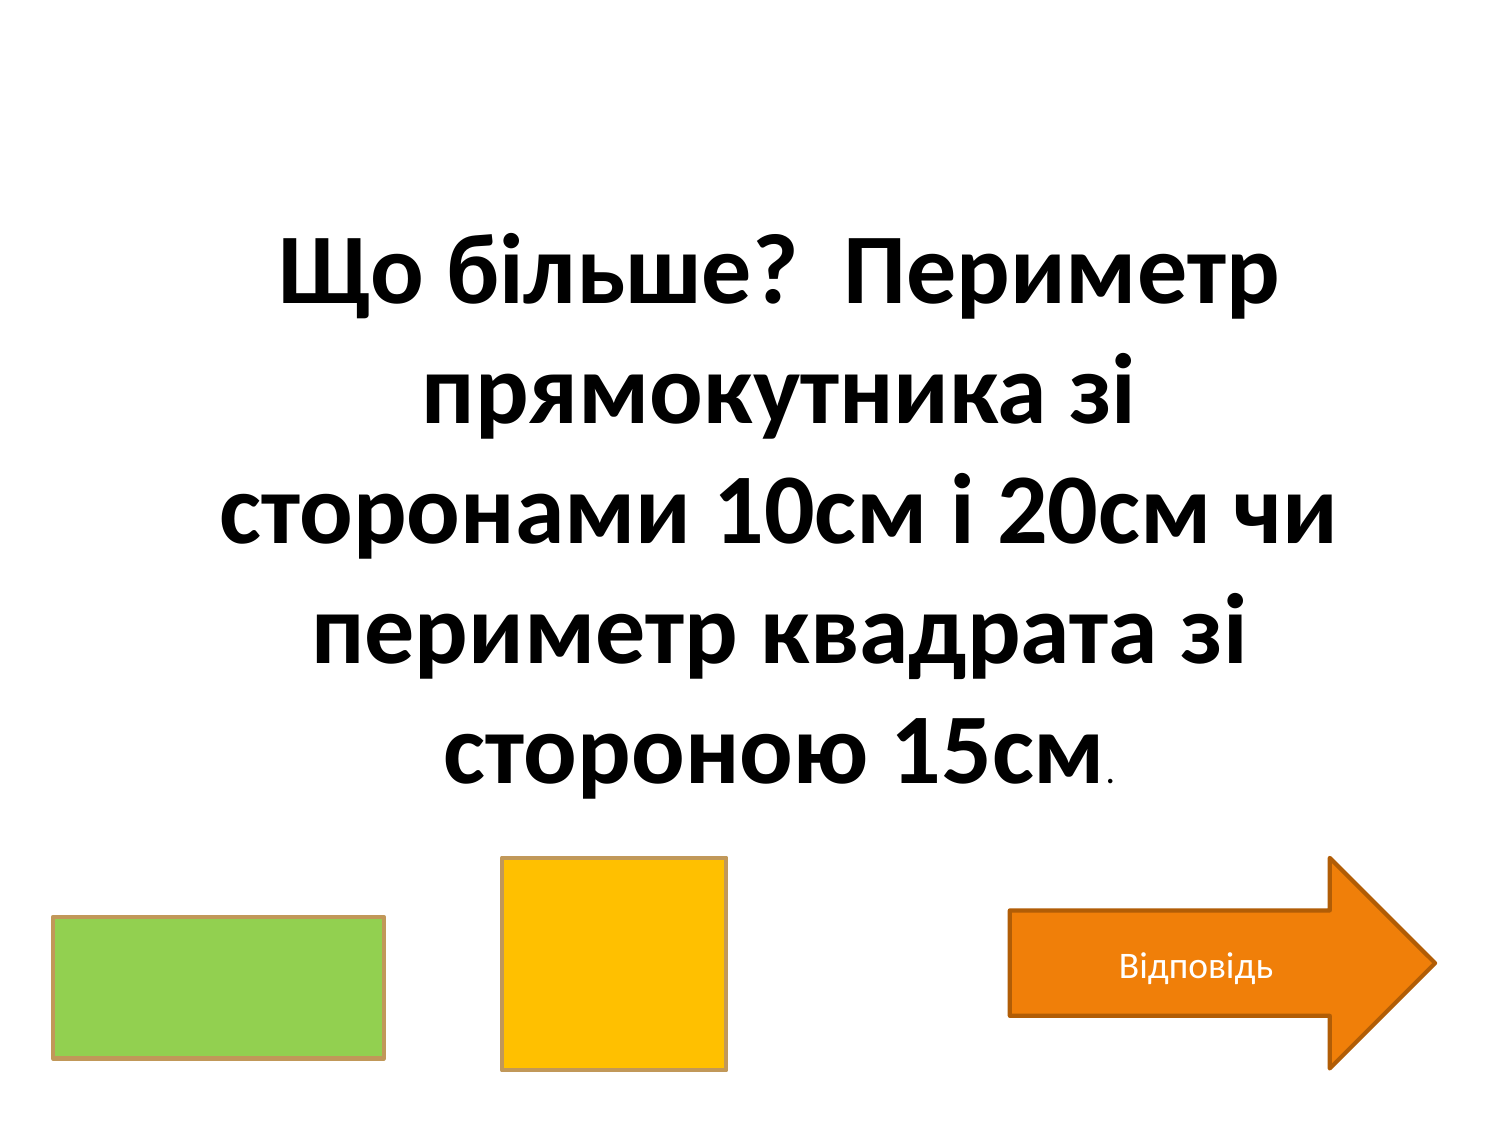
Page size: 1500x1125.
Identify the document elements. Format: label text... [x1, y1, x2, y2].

text_box [500, 856, 728, 1072]
text_box Що більше? Периметр прямокутника зі сторонами 10см і 20см чи периметр квадрата зі стороною 15см. [194, 196, 1365, 811]
text_box Відповідь [1007, 855, 1438, 1071]
text_box [51, 915, 386, 1061]
